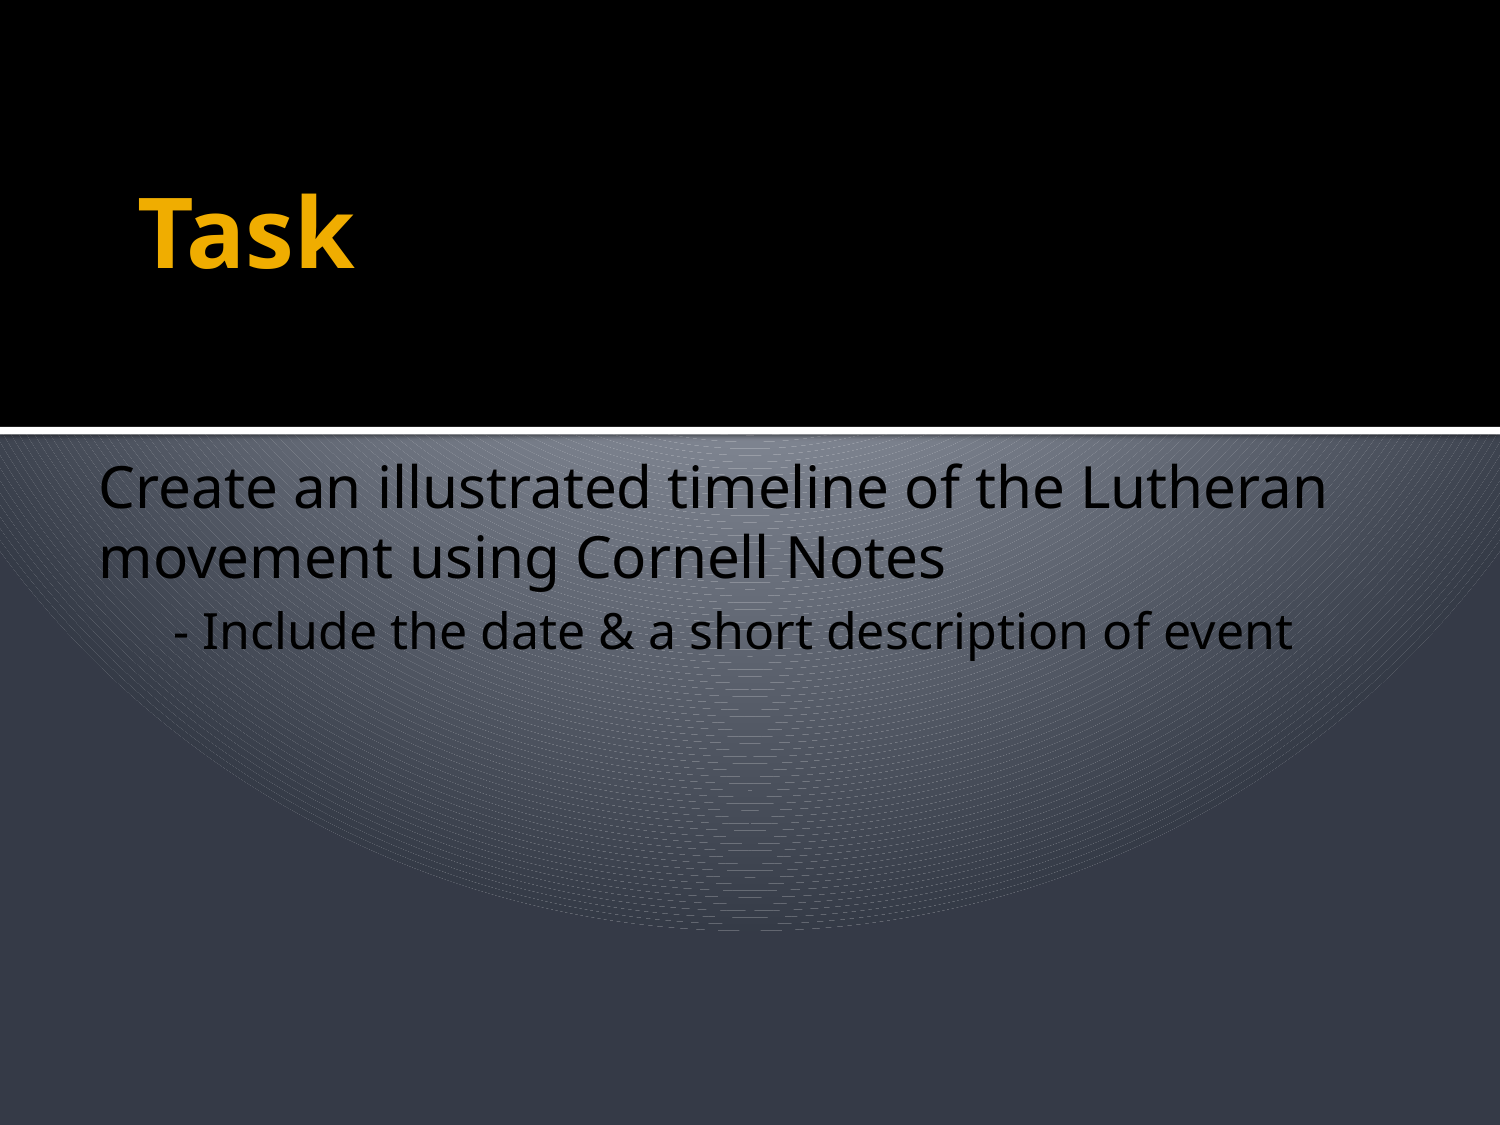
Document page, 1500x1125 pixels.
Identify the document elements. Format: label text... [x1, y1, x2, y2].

text_box Create an illustrated timeline of the Lutheran movement using Cornell Notes - Include the date & a short description of event [74, 449, 1425, 1050]
title Task [123, 19, 1438, 288]
